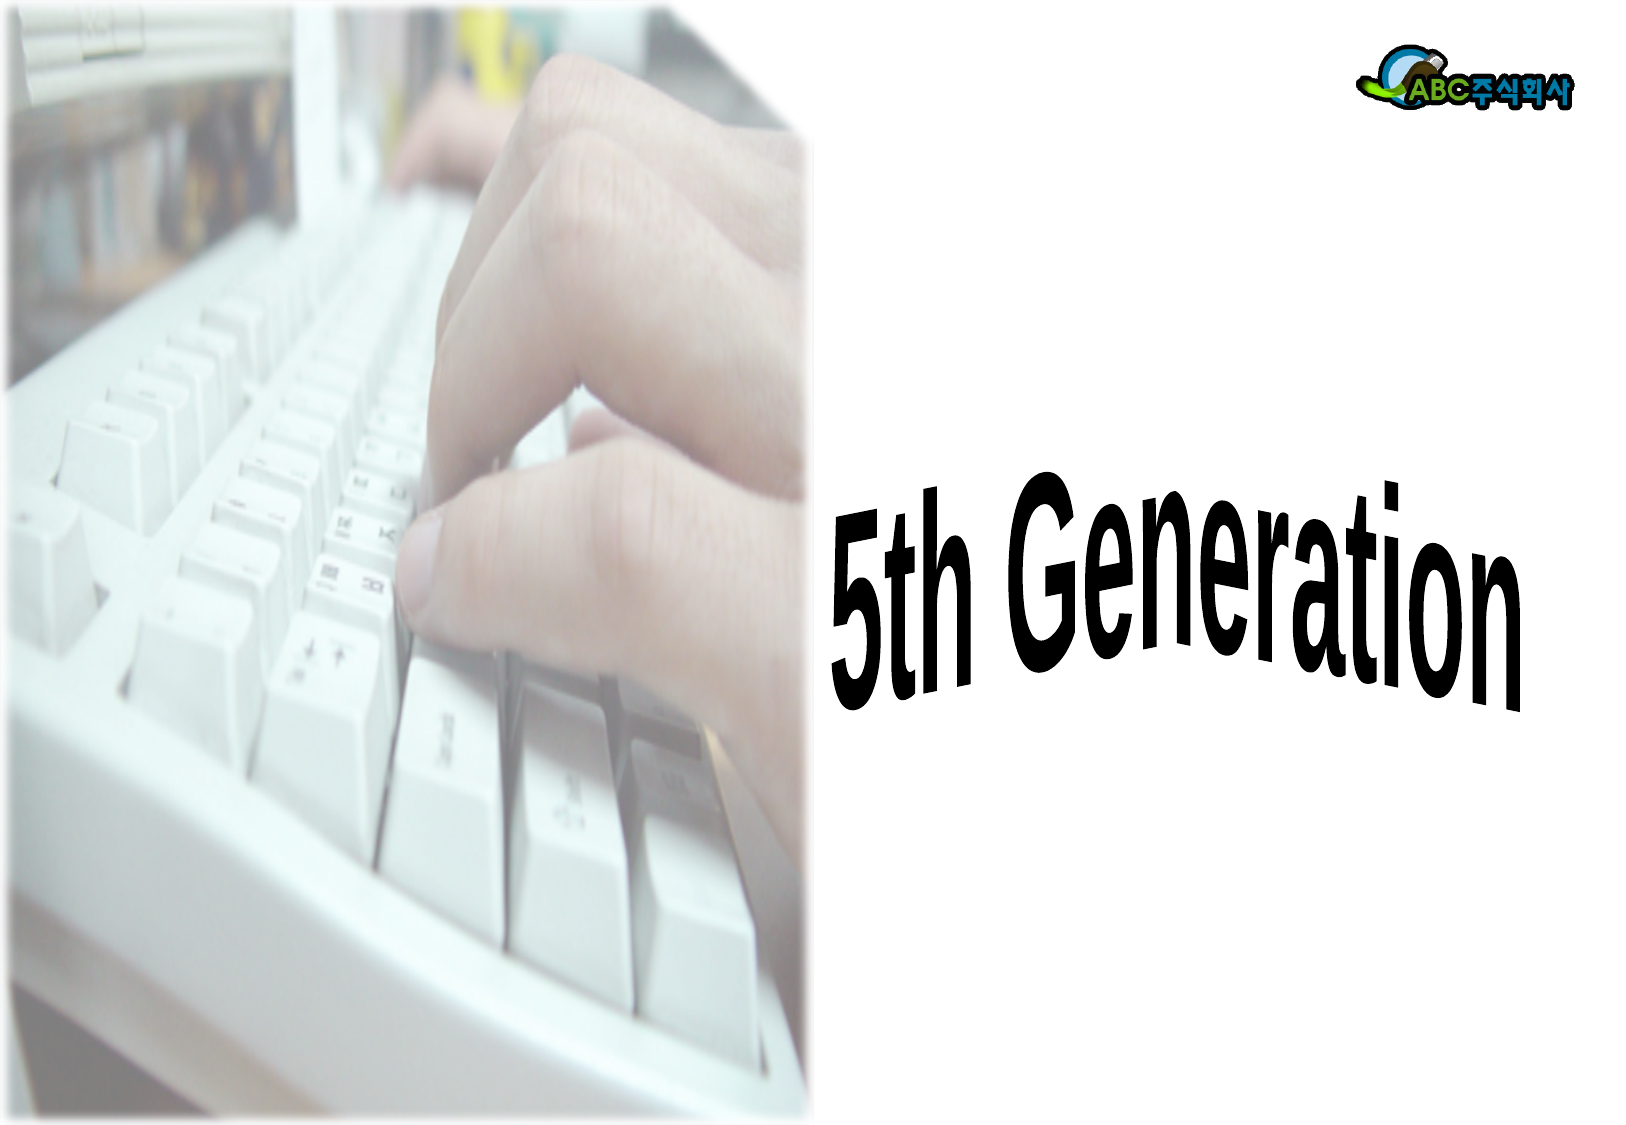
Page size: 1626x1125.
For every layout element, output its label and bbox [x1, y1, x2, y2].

picture [1346, 37, 1581, 115]
text_box [15, 15, 798, 1111]
